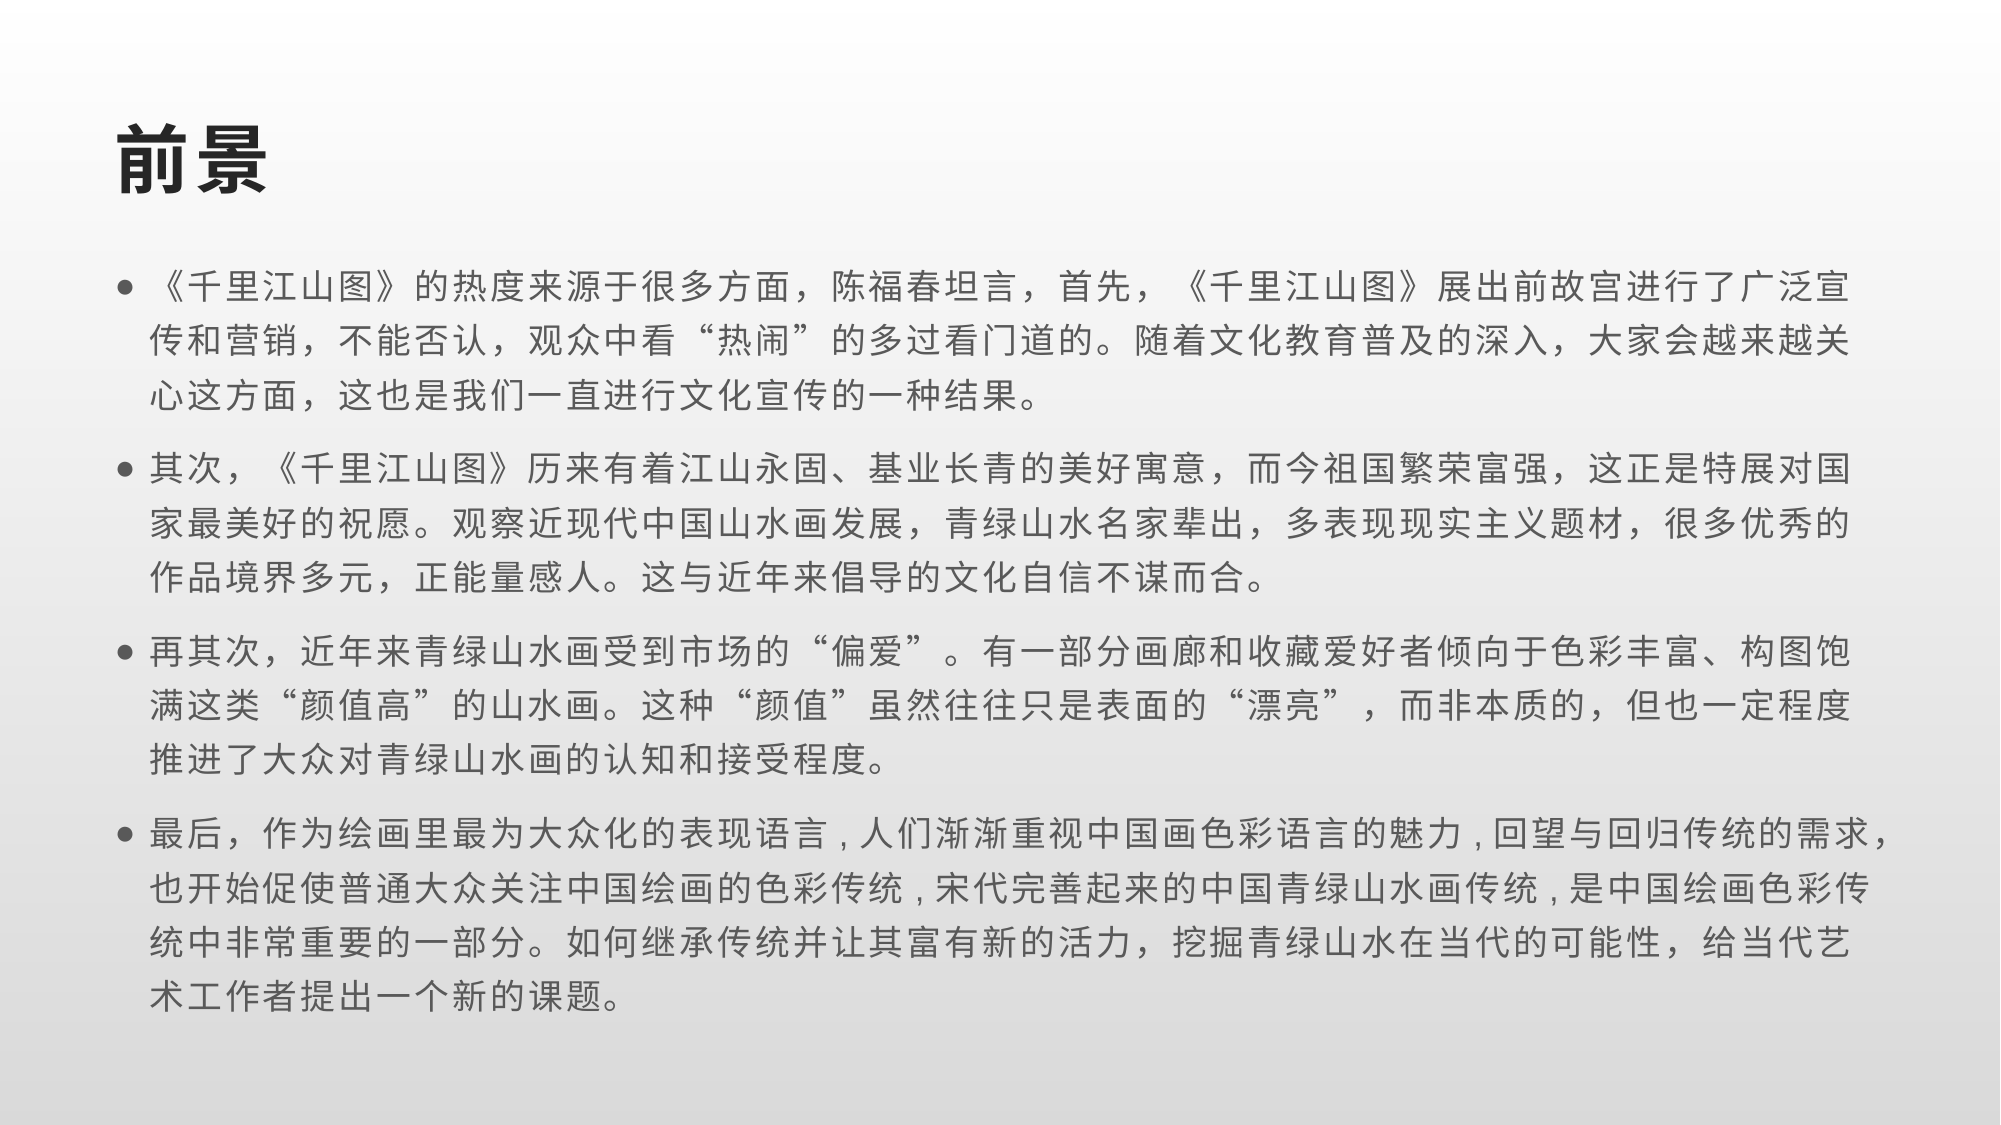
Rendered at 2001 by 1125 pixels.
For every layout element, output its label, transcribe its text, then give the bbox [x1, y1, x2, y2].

list 《千里江山图》的热度来源于很多方面，陈福春坦言，首先，《千里江山图》展出前故宫进行了广泛宣传和营销，不能否认，观众中看“热闹”的多过看门道的。随着文化教育普及的深入，大家会越来越关心这方面，这也是我们一直进行文化宣传的一种结果。 其次，《千里江山图》历来有着江山永固、基业长青的美好寓意，而今祖国繁荣富强，这正是特展对国家最美好的祝愿。观察近现代中国山水画发展，青绿山水名家辈出，多表现现实主义题材，很多优秀的作品境界多元，正能量感人。这与近年来倡导的文化自信不谋而合。 再其次，近年来青绿山水画受到市场的“偏爱”。有一部分画廊和收藏爱好者倾向于色彩丰富、构图饱满这类“颜值高”的山水画。这种“颜值”虽然往往只是表面的“漂亮”，而非本质的，但也一定程度推进了大众对青绿山水画的认知和接受程度。 最后，作为绘画里最为大众化的表现语言,人们渐渐重视中国画色彩语言的魅力,回望与回归传统的需求，也开始促使普通大众关注中国绘画的色彩传统,宋代完善起来的中国青绿山水画传统,是中国绘画色彩传统中非常重要的一部分。如何继承传统并让其富有新的活力，挖掘青绿山水在当代的可能性，给当代艺术工作者提出一个新的课题。 [99, 244, 1900, 1026]
title 前景 [99, 99, 1900, 216]
